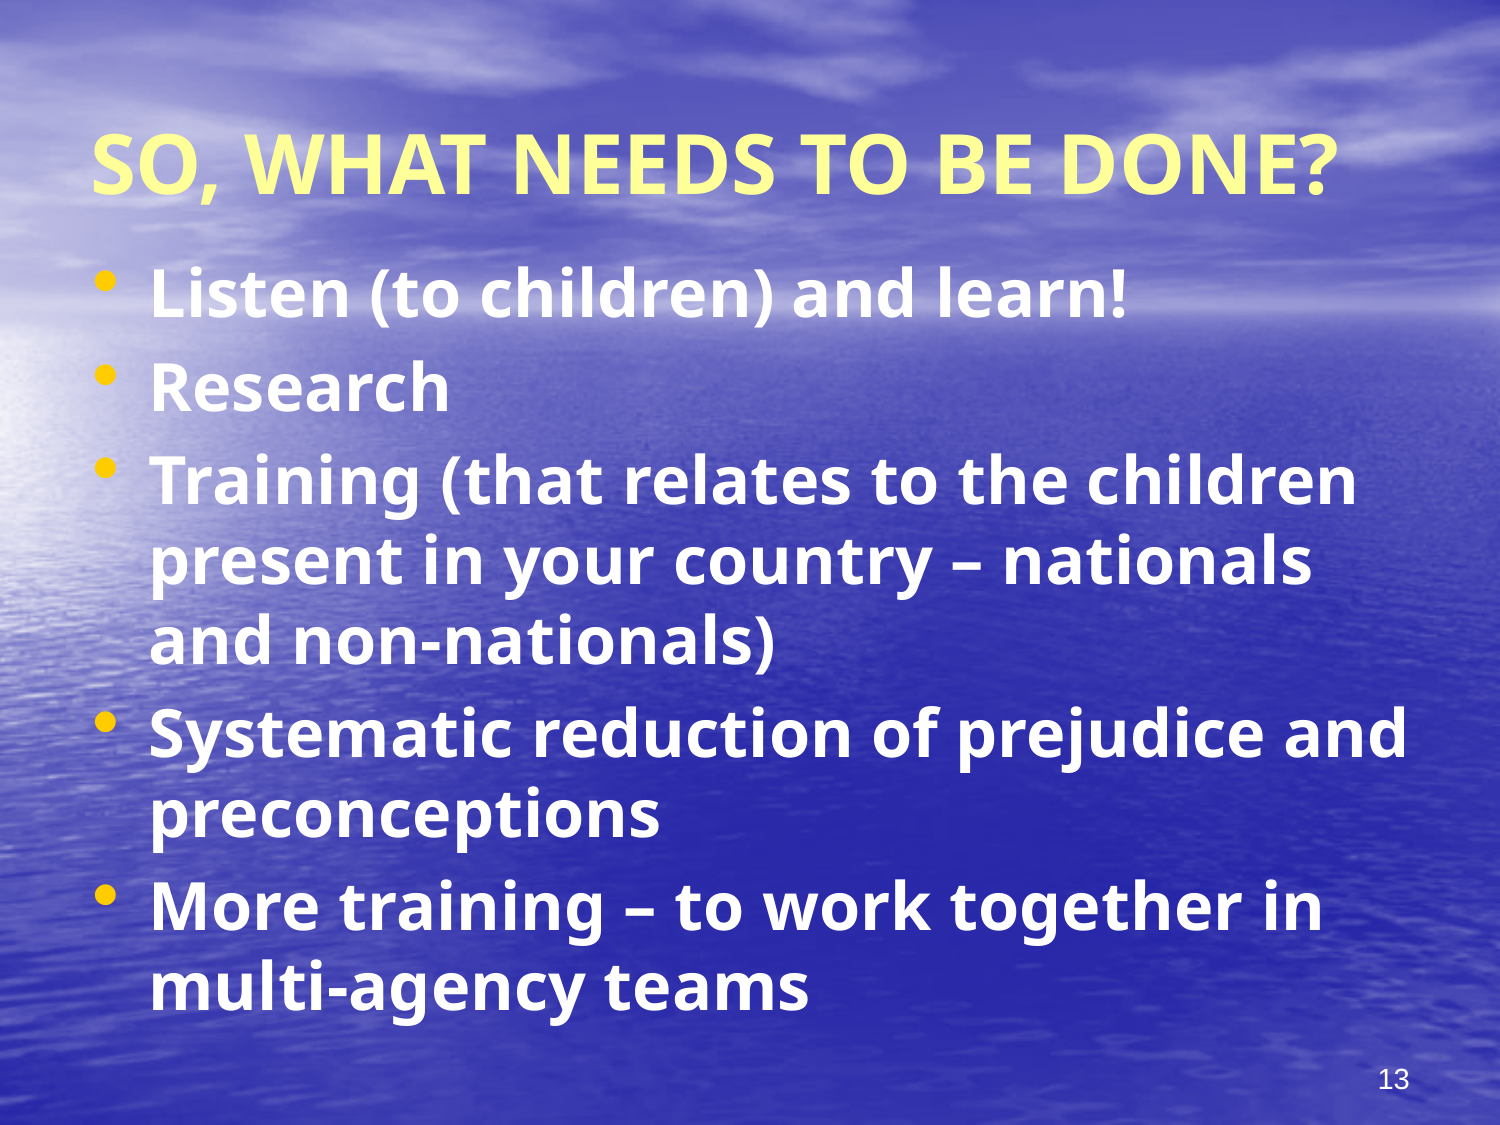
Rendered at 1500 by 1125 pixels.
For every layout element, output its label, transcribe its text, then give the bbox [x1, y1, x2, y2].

title SO, WHAT NEEDS TO BE DONE? [75, 47, 1425, 275]
list Listen (to children) and learn! Research Training (that relates to the children present in your country – nationals and non-nationals) Systematic reduction of prejudice and preconceptions More training – to work together in multi-agency teams [77, 243, 1428, 919]
slide_number 13 [1074, 1024, 1425, 1103]
